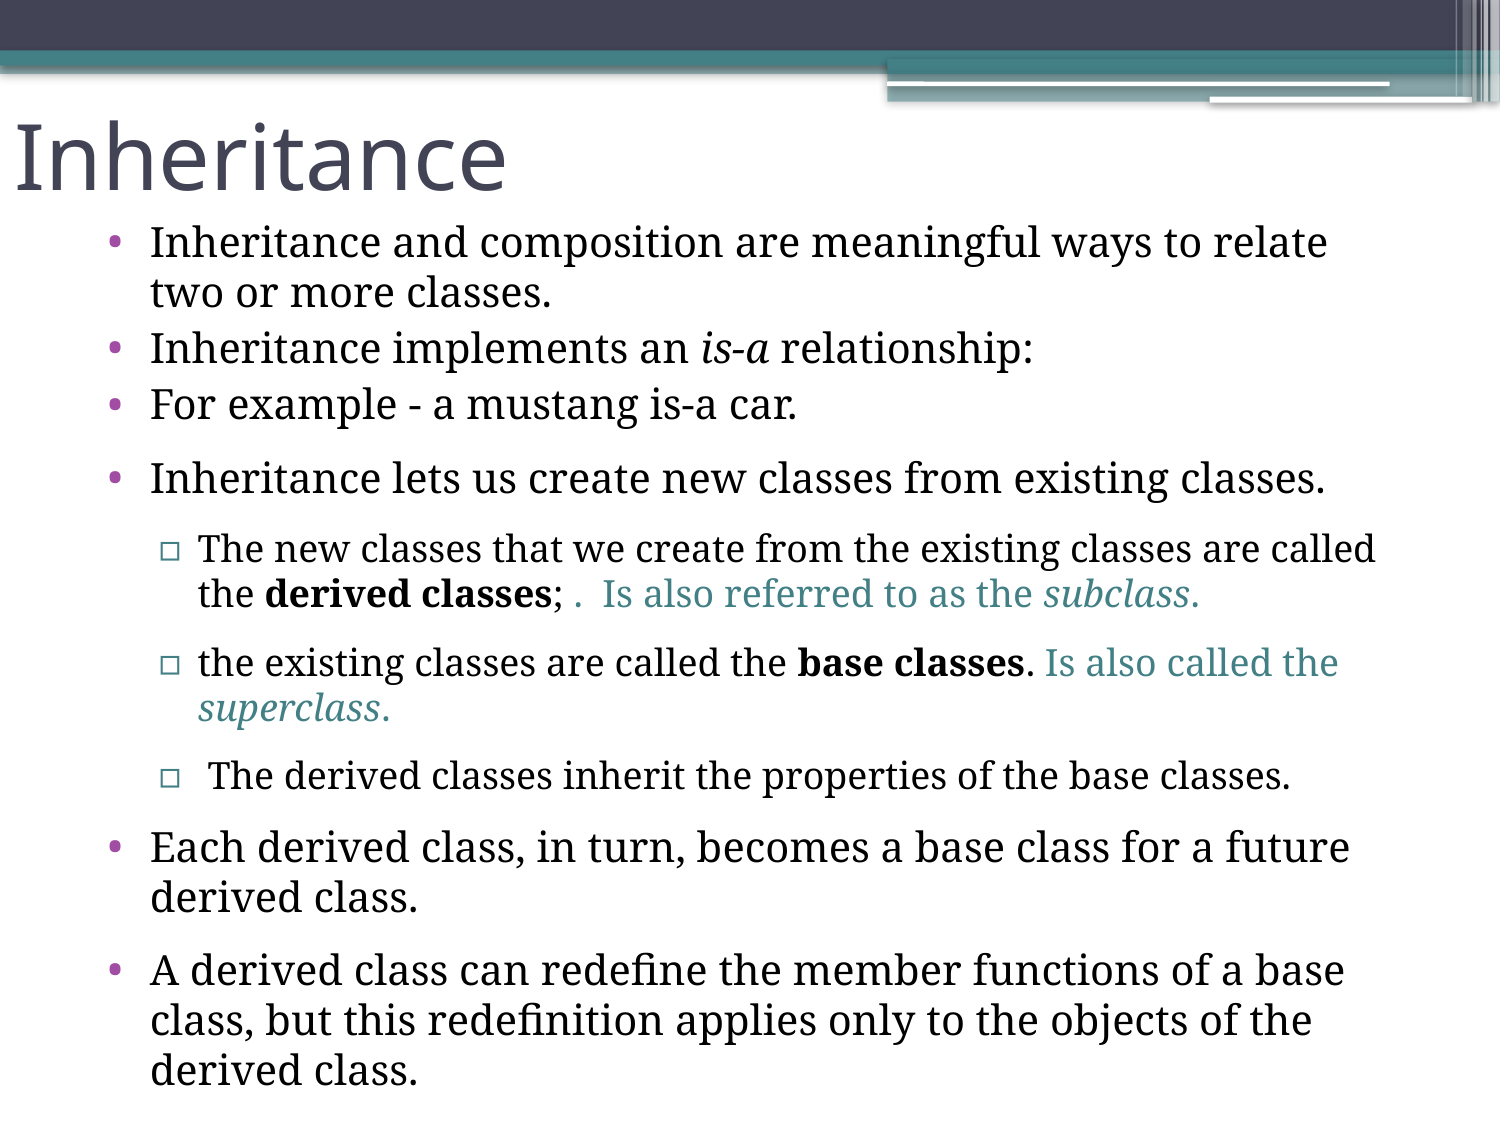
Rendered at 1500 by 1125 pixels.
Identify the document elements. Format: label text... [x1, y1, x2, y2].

title Inheritance [0, 66, 1350, 242]
list Inheritance and composition are meaningful ways to relate two or more classes. Inheritance implements an is-a relationship: For example - a mustang is-a car. Inheritance lets us create new classes from existing classes. The new classes that we create from the existing classes are called the derived classes; . Is also referred to as the subclass. the existing classes are called the base classes. Is also called the superclass. The derived classes inherit the properties of the base classes. Each derived class, in turn, becomes a base class for a future derived class. A derived class can redefine the member functions of a base class, but this redefinition applies only to the objects of the derived class. [75, 208, 1425, 1079]
